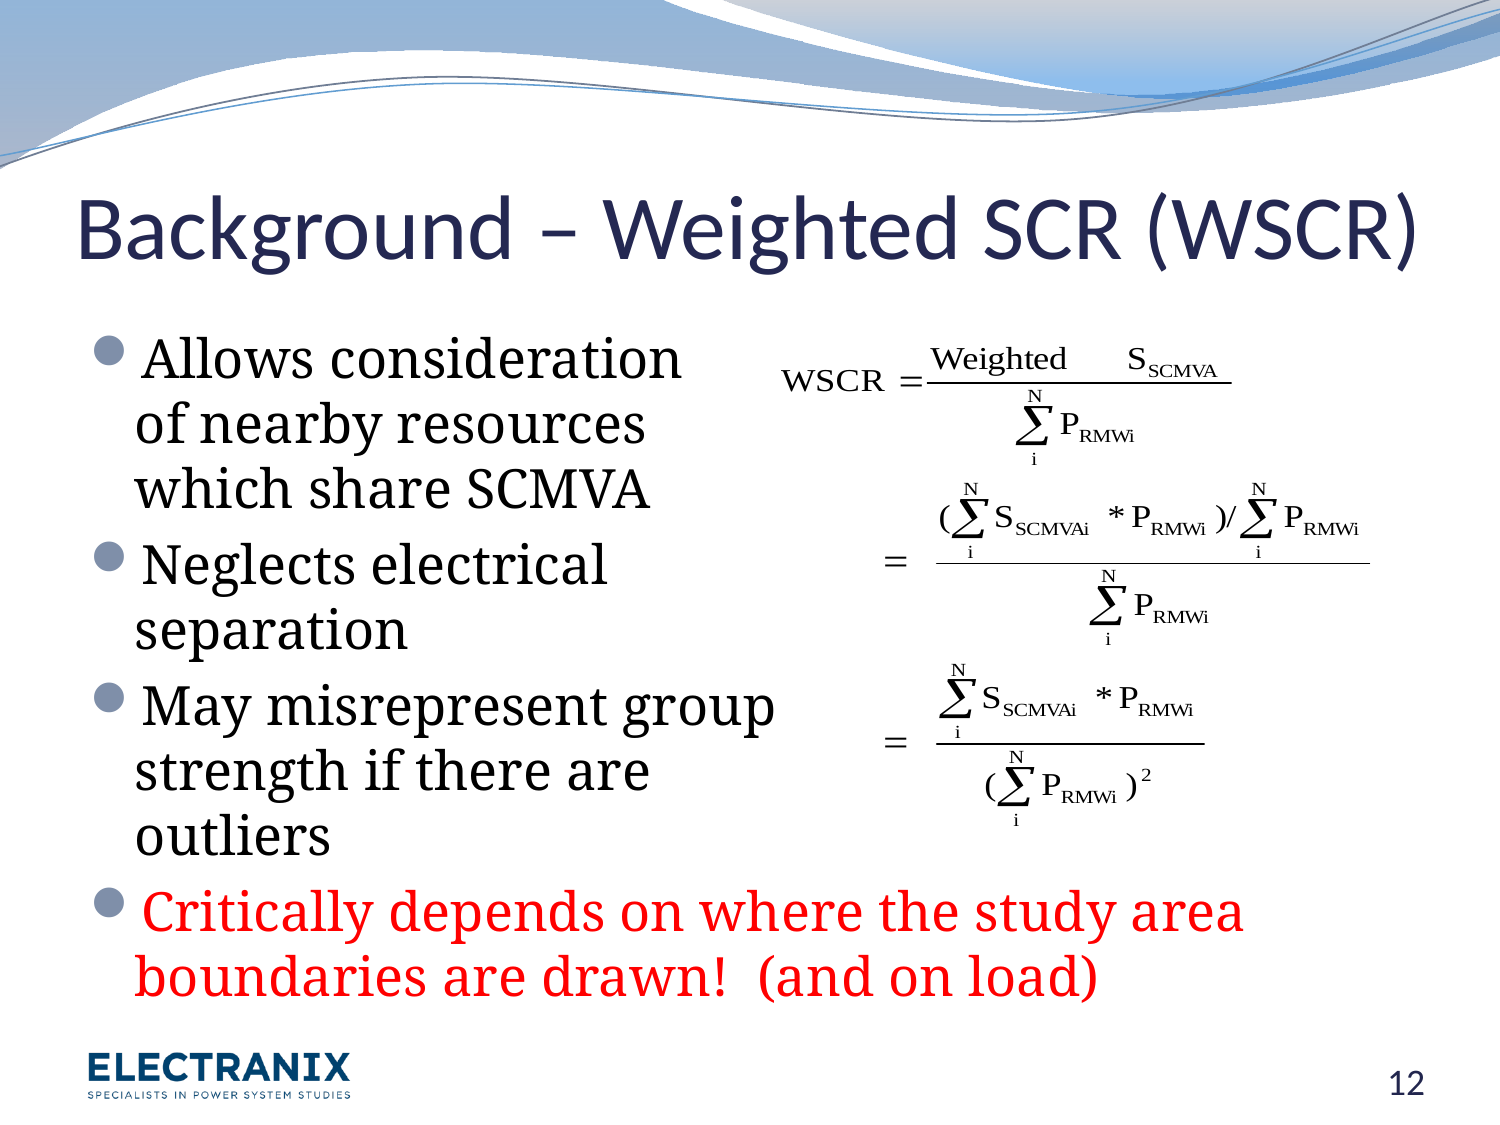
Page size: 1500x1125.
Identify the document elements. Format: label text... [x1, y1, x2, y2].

picture [75, 1039, 363, 1113]
table_cell 5536 [767, 338, 1383, 844]
slide_number 12 [1299, 1042, 1425, 1103]
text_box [774, 337, 1378, 833]
title Background – Weighted SCR (WSCR) [75, 137, 1425, 278]
list Allows consideration of nearby resources which share SCMVA Neglects electrical separation May misrepresent group strength if there are outliers Critically depends on where the study area boundaries are drawn! (and on load) [75, 317, 1425, 1038]
